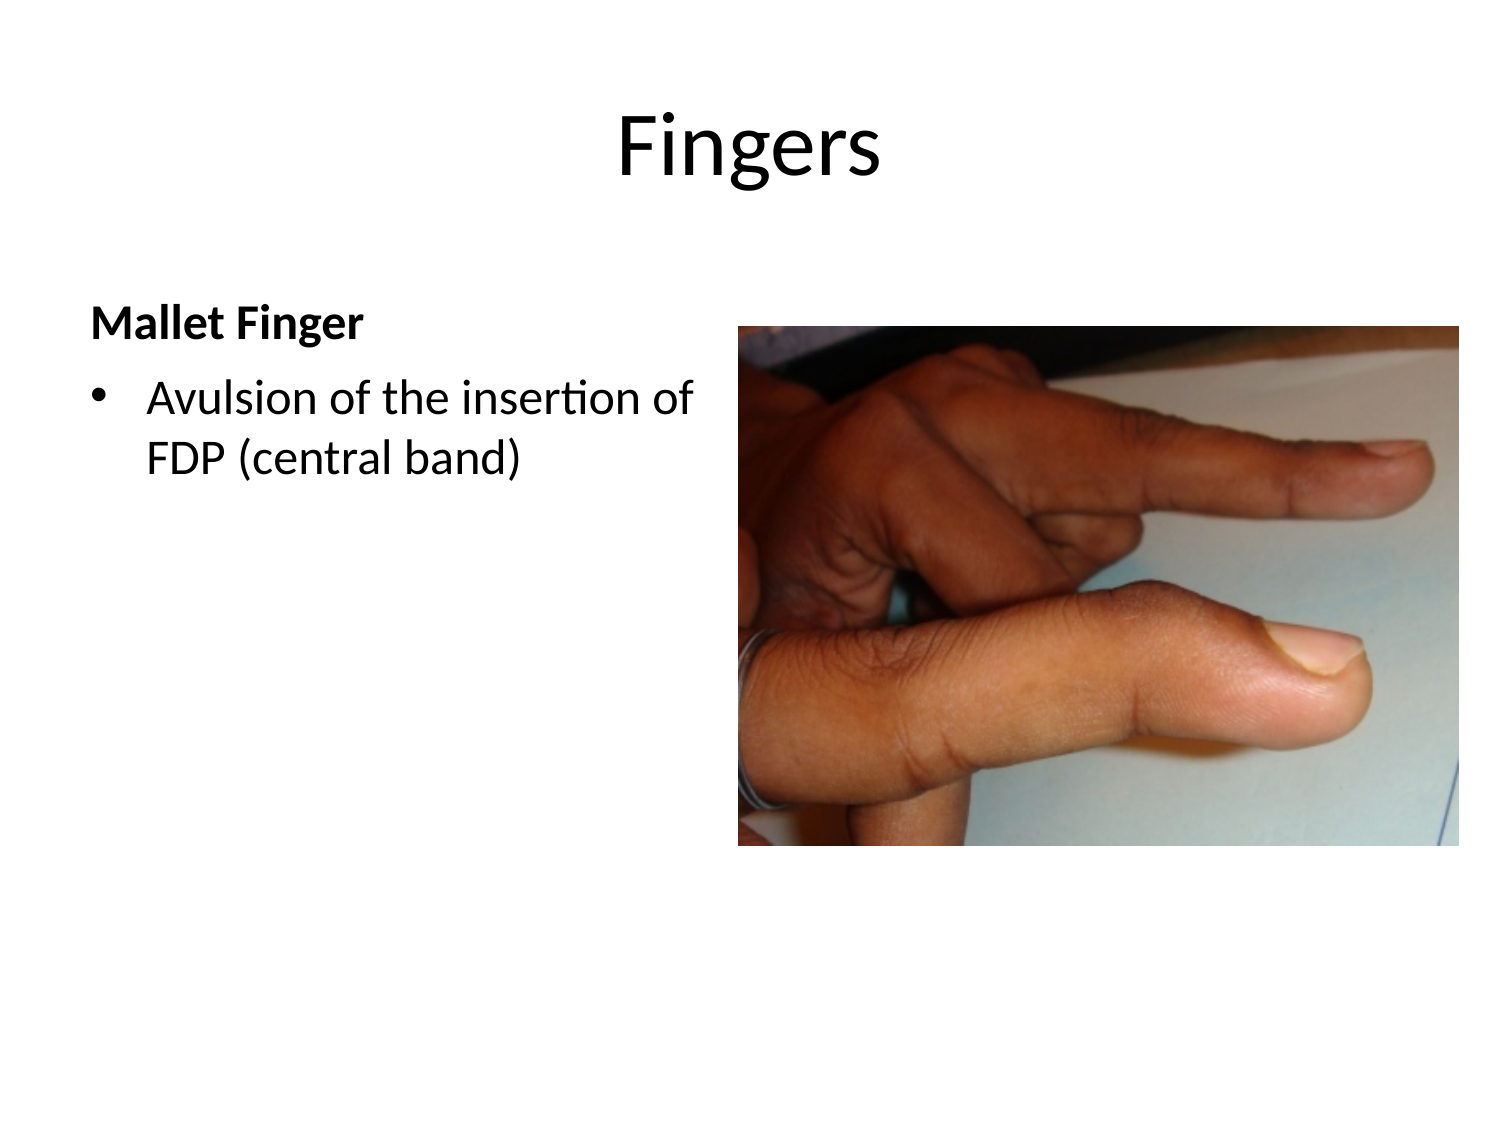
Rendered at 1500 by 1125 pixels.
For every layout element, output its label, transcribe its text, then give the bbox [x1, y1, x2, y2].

title Fingers [75, 45, 1425, 233]
list Mallet Finger [75, 251, 738, 356]
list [737, 326, 1459, 847]
list Avulsion of the insertion of FDP (central band) [75, 356, 738, 1005]
